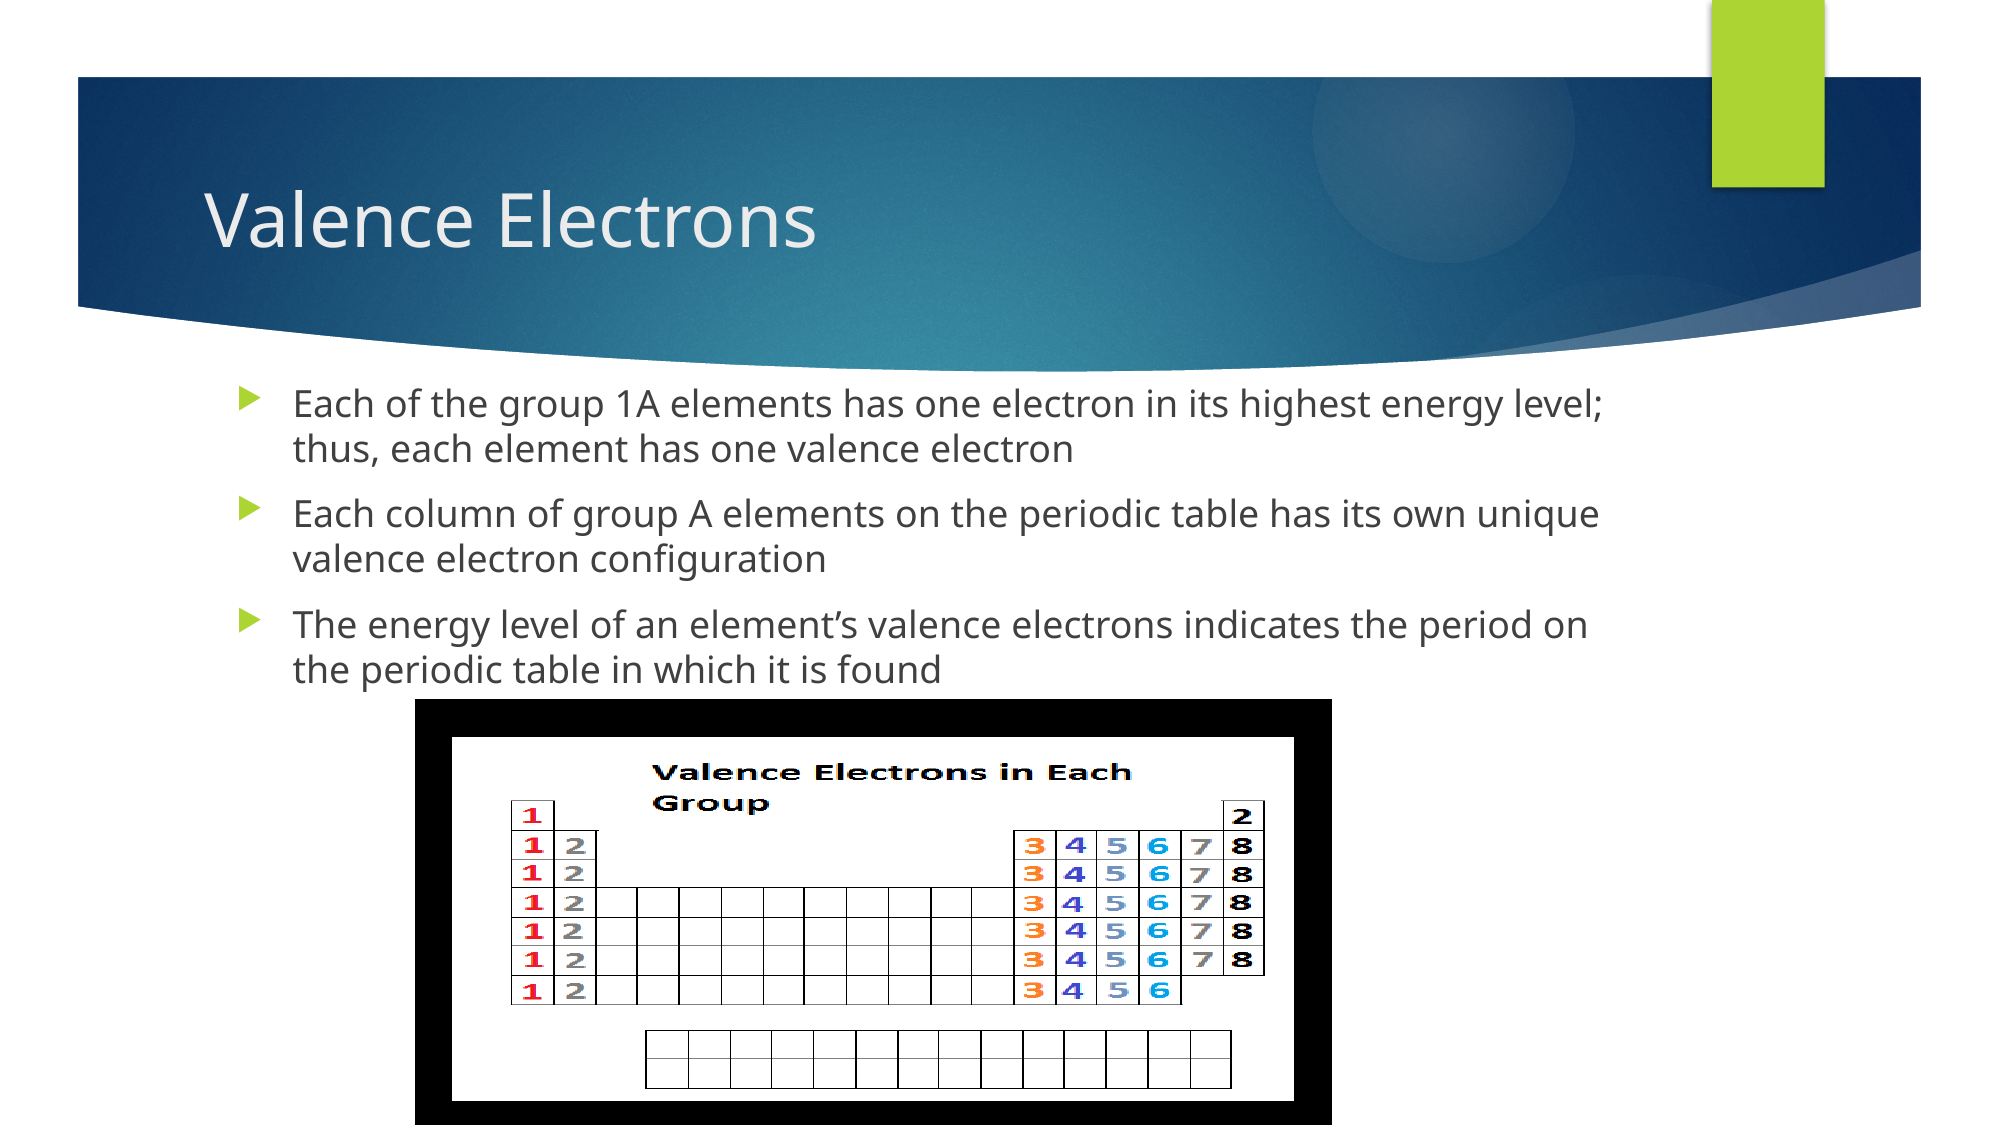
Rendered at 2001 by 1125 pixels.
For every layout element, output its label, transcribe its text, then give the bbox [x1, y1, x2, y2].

picture [451, 736, 1295, 1101]
title Valence Electrons [189, 159, 1627, 276]
list Each of the group 1A elements has one electron in its highest energy level; thus, each element has one valence electron Each column of group A elements on the periodic table has its own unique valence electron configuration The energy level of an element’s valence electrons indicates the period on the periodic table in which it is found [221, 372, 1659, 933]
